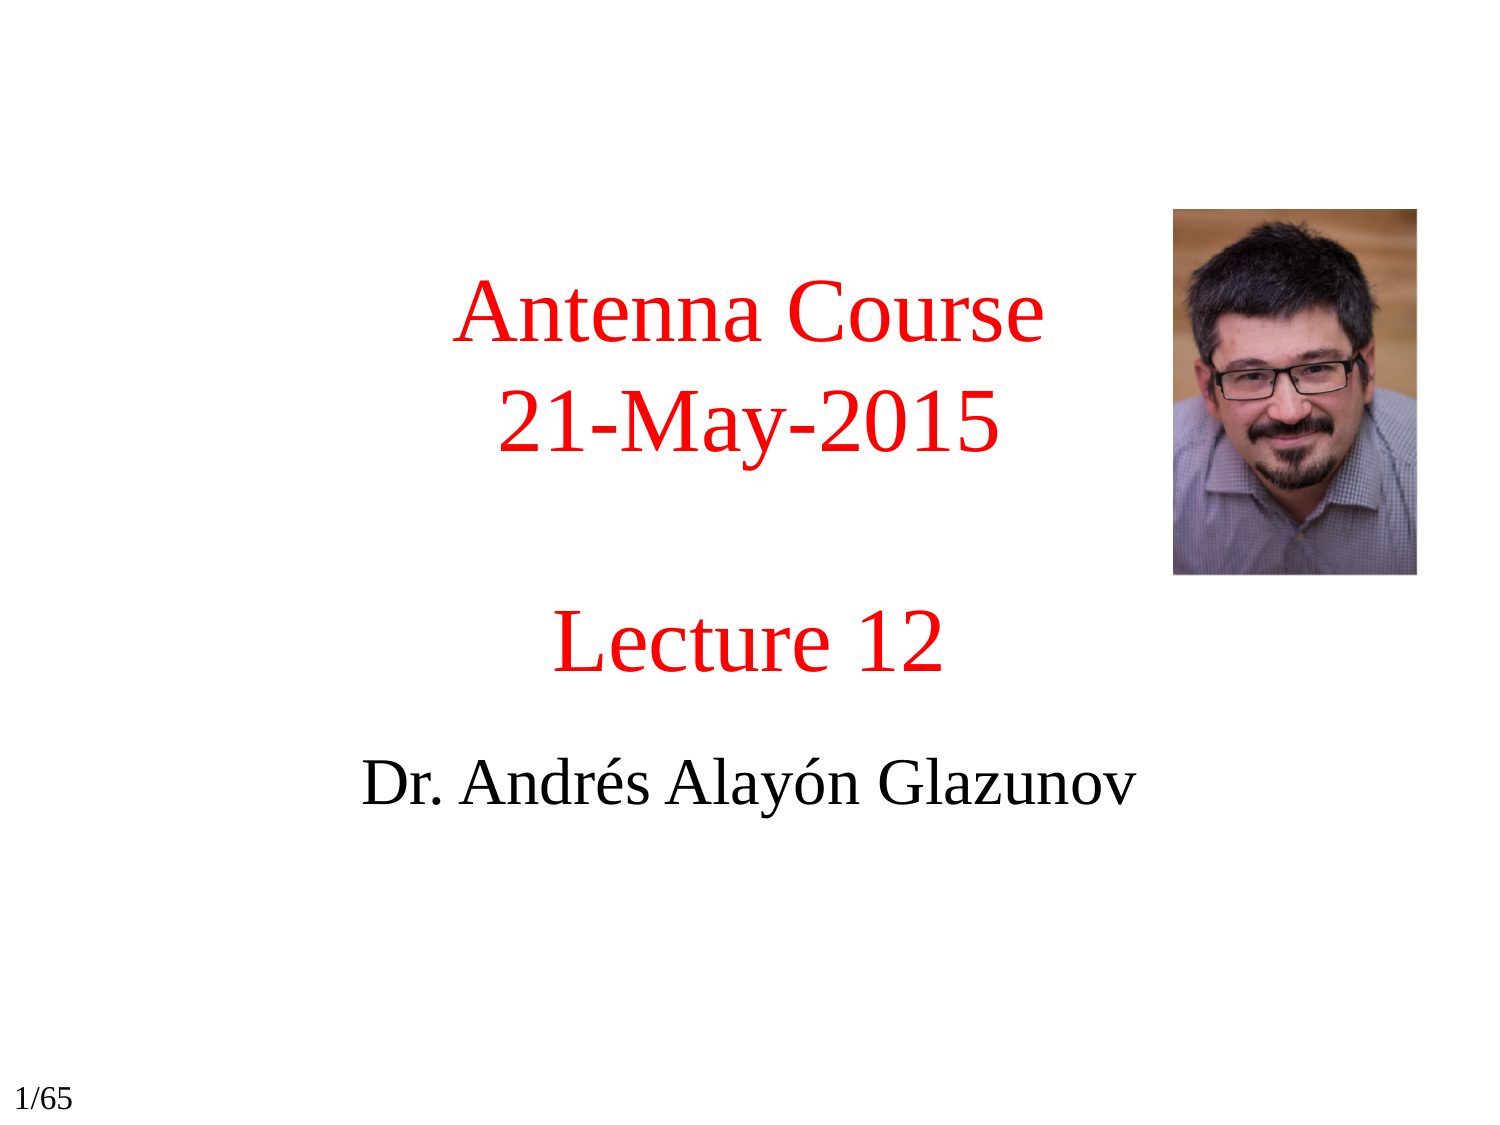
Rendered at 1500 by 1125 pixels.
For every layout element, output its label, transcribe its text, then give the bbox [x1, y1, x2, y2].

title Antenna Course 21-May-2015 Lecture 12 [112, 349, 1094, 591]
subtitle Dr. Andrés Alayón Glazunov [224, 637, 1276, 926]
picture [1099, 124, 1479, 660]
